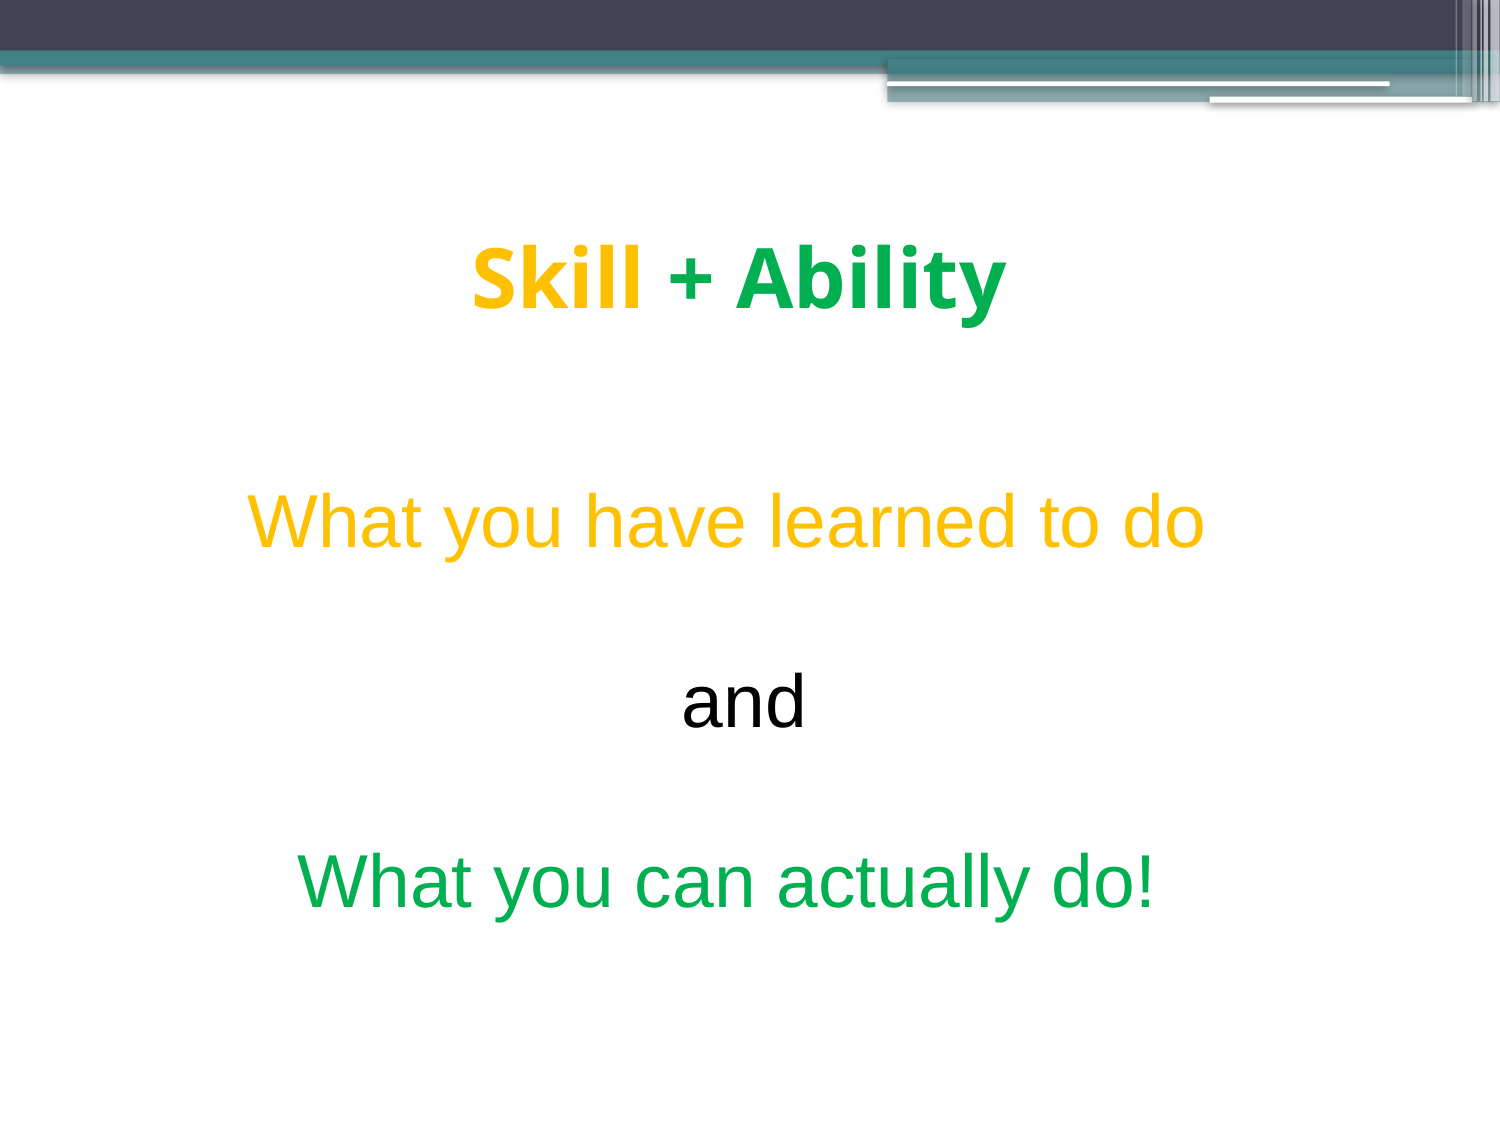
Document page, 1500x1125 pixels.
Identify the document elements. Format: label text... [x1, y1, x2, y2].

text_box What you have learned to do and What you can actually do! [137, 374, 1338, 930]
title Skill + Ability [74, 187, 1426, 363]
